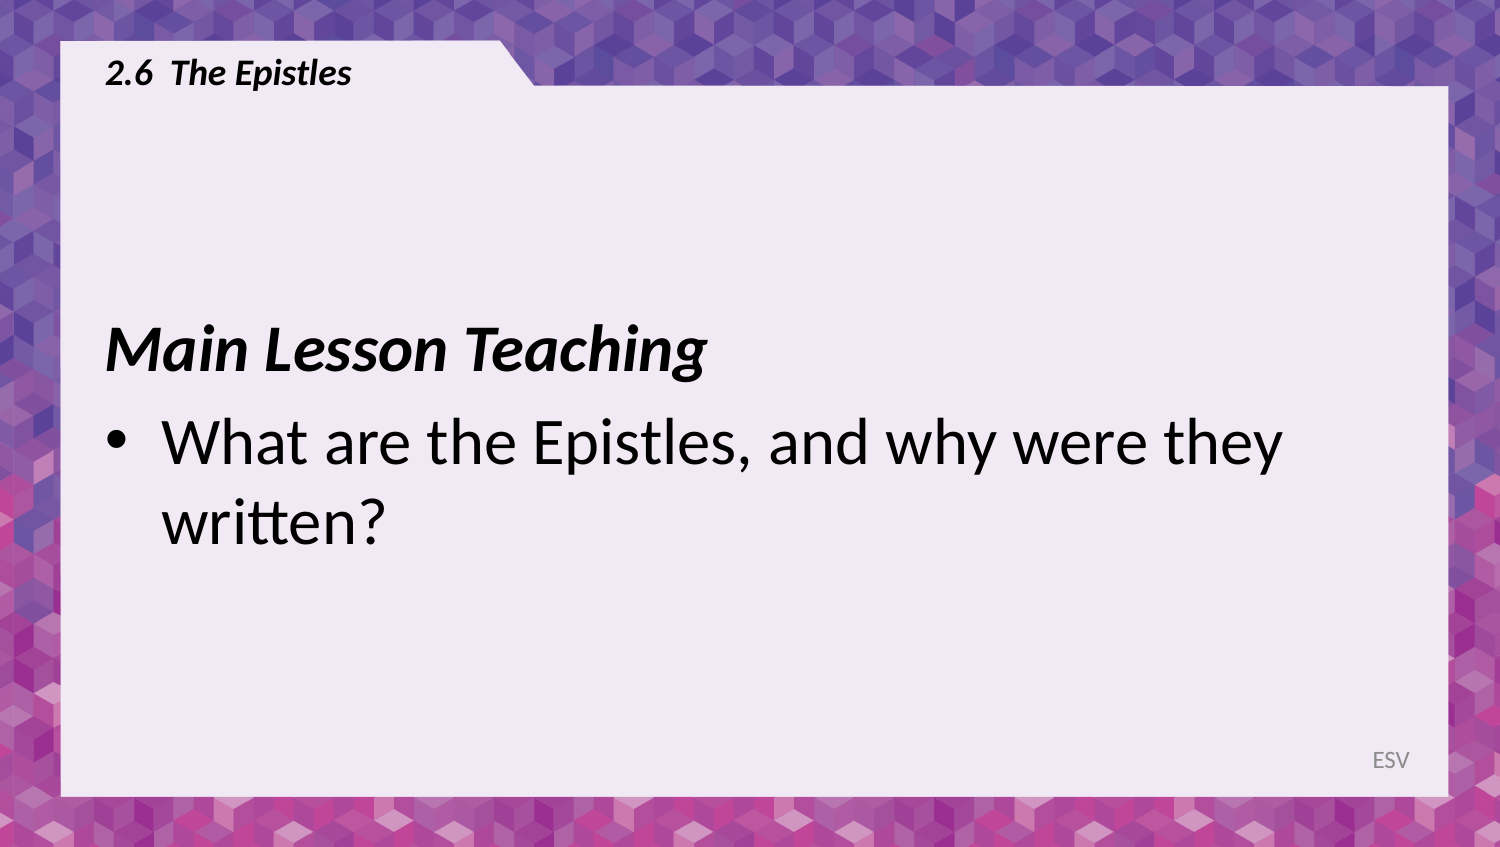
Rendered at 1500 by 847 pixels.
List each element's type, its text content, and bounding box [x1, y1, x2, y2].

title 2.6 The Epistles [89, 33, 1420, 108]
footer ESV [950, 736, 1425, 782]
picture [0, 0, 1500, 847]
list Main Lesson Teaching What are the Epistles, and why were they written? [89, 141, 1403, 722]
